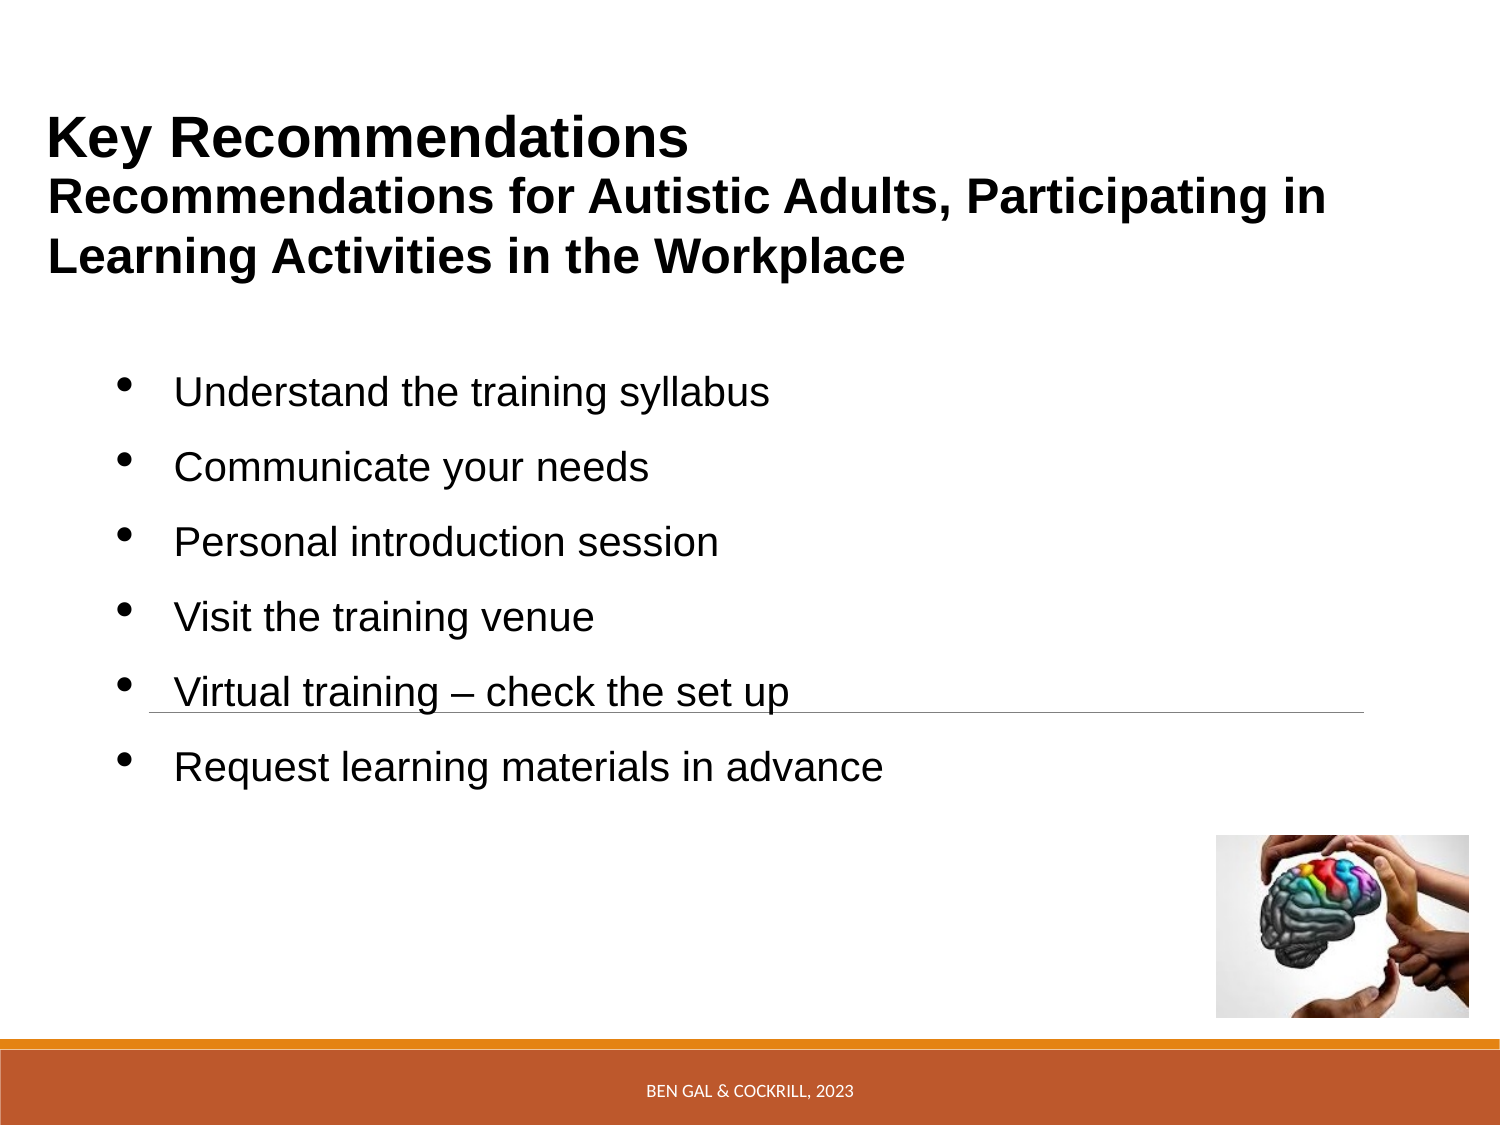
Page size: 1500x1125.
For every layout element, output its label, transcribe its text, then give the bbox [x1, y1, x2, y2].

text_box Understand the training syllabus Communicate your needs Personal introduction session Visit the training venue Virtual training – check the set up Request learning materials in advance [102, 332, 1467, 798]
picture [1215, 834, 1470, 1019]
text_box Key Recommendations [31, 21, 1467, 177]
footer Ben Gal & Cockrill, 2023 [453, 1059, 1047, 1120]
text_box Recommendations for Autistic Adults, Participating in Learning Activities in the Workplace [32, 155, 1469, 291]
